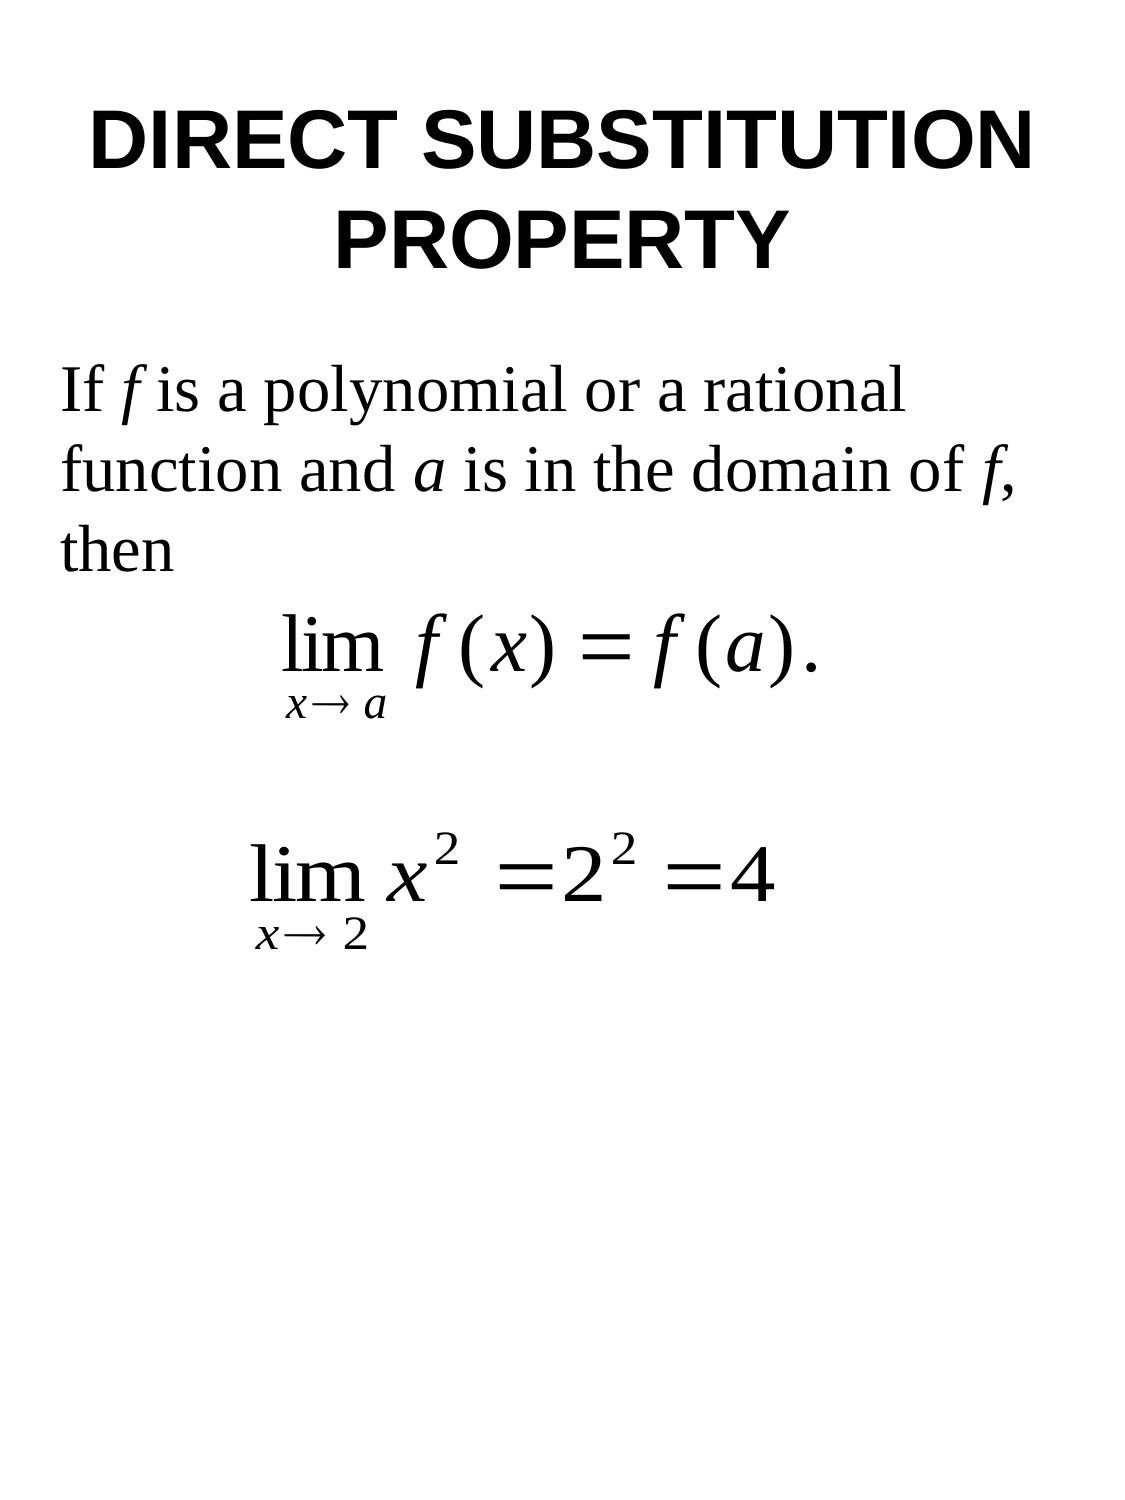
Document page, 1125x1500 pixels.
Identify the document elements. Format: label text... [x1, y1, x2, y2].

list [270, 588, 834, 747]
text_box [237, 812, 792, 977]
title DIRECT SUBSTITUTION PROPERTY [56, 60, 1069, 311]
text_box If f is a polynomial or a rational function and a is in the domain of f, then [45, 337, 1058, 593]
